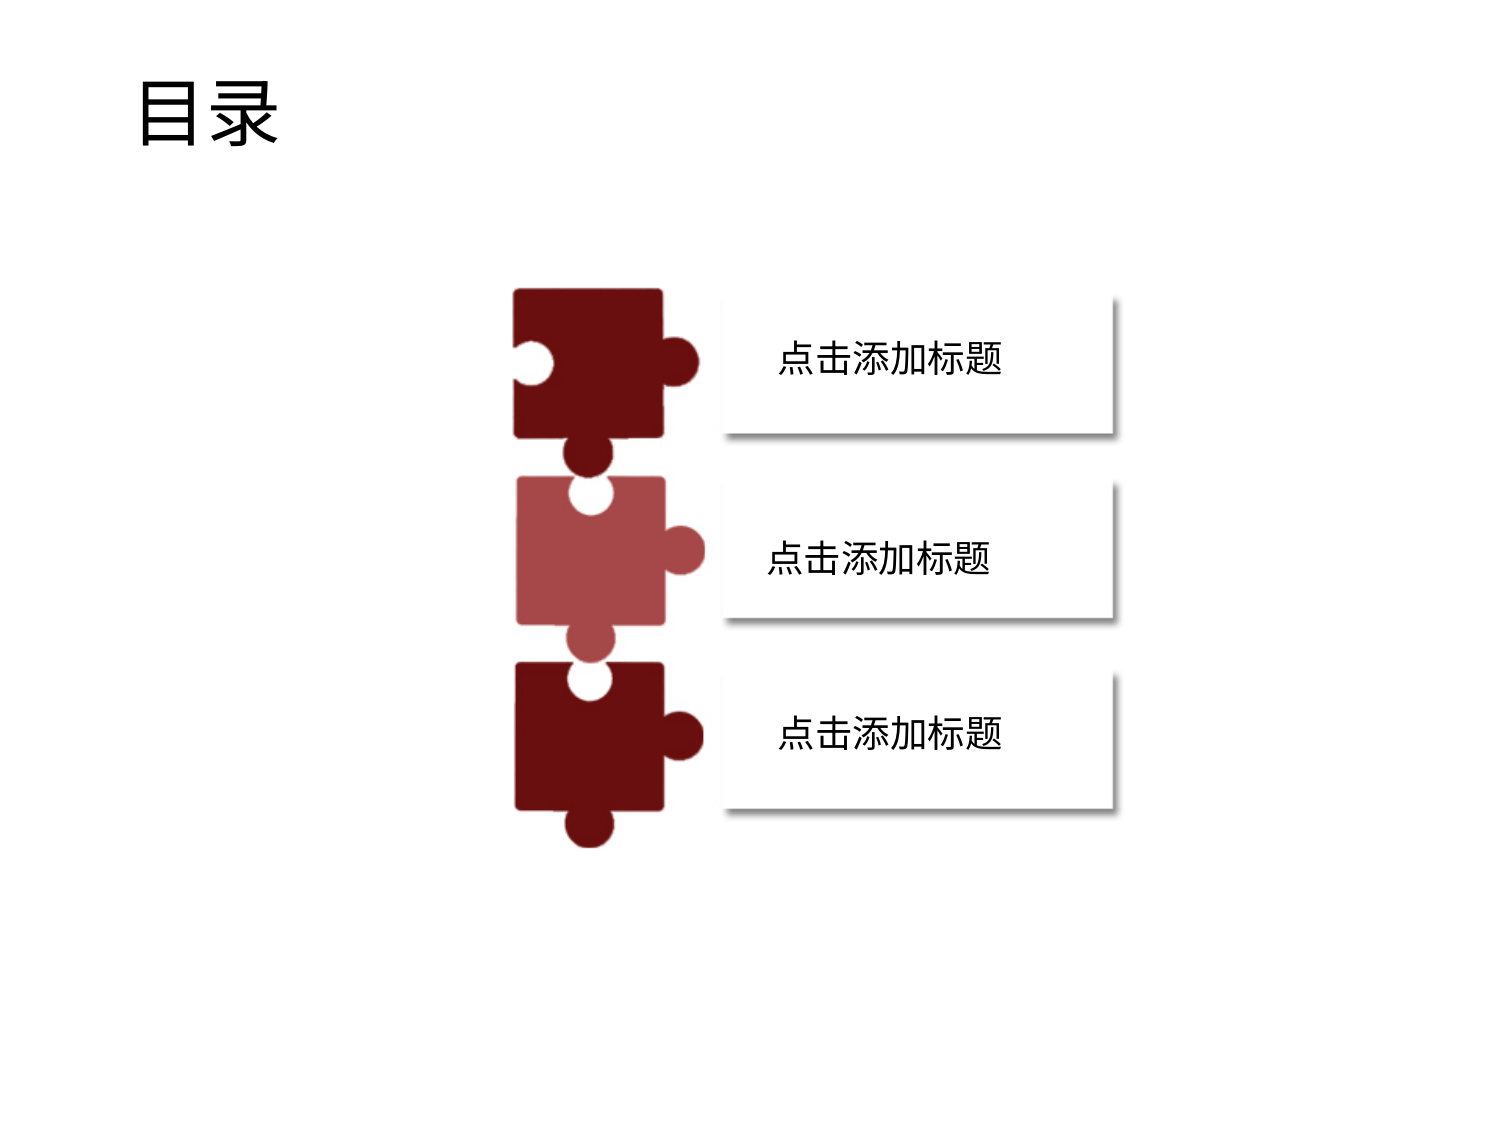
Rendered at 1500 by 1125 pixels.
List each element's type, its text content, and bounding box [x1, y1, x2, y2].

text_box 点击添加标题 [751, 527, 1007, 588]
text_box 点击添加标题 [762, 703, 1018, 763]
text_box 目录 [117, 58, 305, 164]
text_box 点击添加标题 [762, 328, 1018, 388]
picture [0, 0, 1500, 1125]
